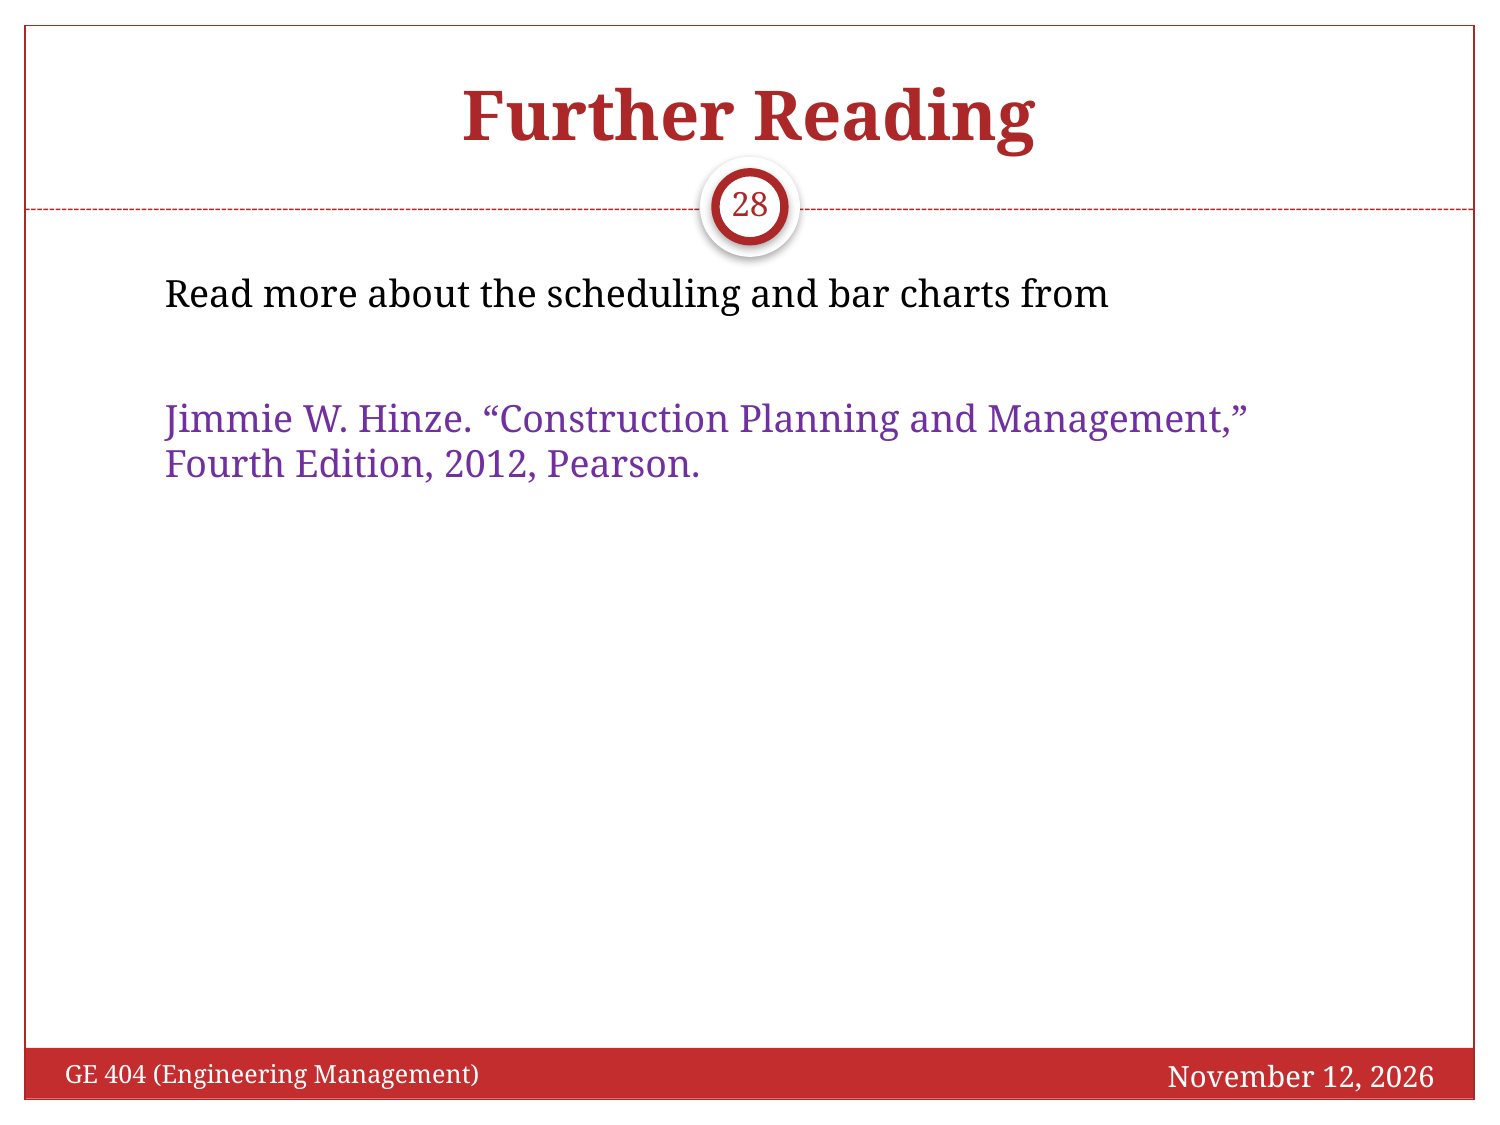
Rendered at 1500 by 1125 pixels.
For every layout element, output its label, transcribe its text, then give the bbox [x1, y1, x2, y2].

slide_number 28 [712, 169, 788, 243]
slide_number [950, 1050, 1450, 1111]
title Further Reading [49, 37, 1450, 162]
footer GE 404 (Engineering Management) [50, 1051, 850, 1112]
text_box Jimmie W. Hinze. “Construction Planning and Management,” Fourth Edition, 2012, Pearson. [150, 387, 1388, 538]
text_box Read more about the scheduling and bar charts from [150, 262, 1250, 323]
